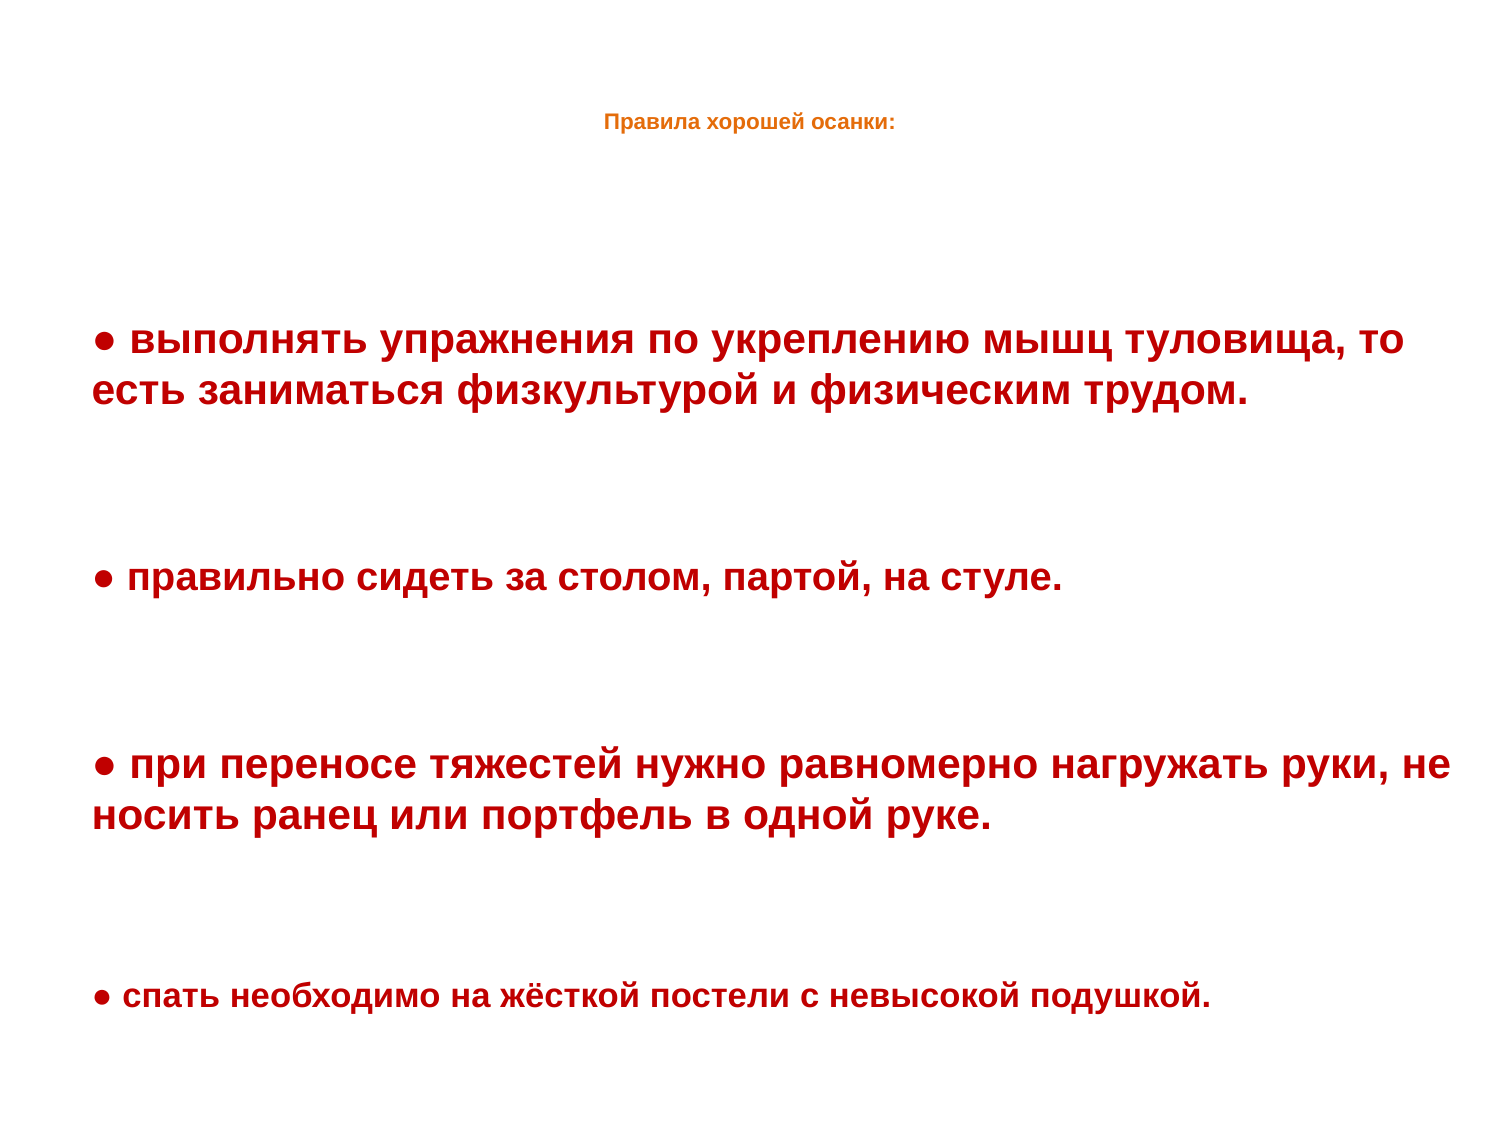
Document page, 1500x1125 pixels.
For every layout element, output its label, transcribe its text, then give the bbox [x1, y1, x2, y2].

text_box ● правильно сидеть за столом, партой, на стуле. [76, 503, 1500, 646]
text_box ● спать необходимо на жёсткой постели с невысокой подушкой. [76, 928, 1500, 1059]
text_box ● при переносе тяжестей нужно равномерно нагружать руки, не носить ранец или портфель в одной руке. [76, 680, 1500, 894]
text_box ● выполнять упражнения по укреплению мышц туловища, то есть заниматься физкультурой и физическим трудом. [76, 255, 1500, 468]
title Правила хорошей осанки: [75, 45, 1425, 197]
